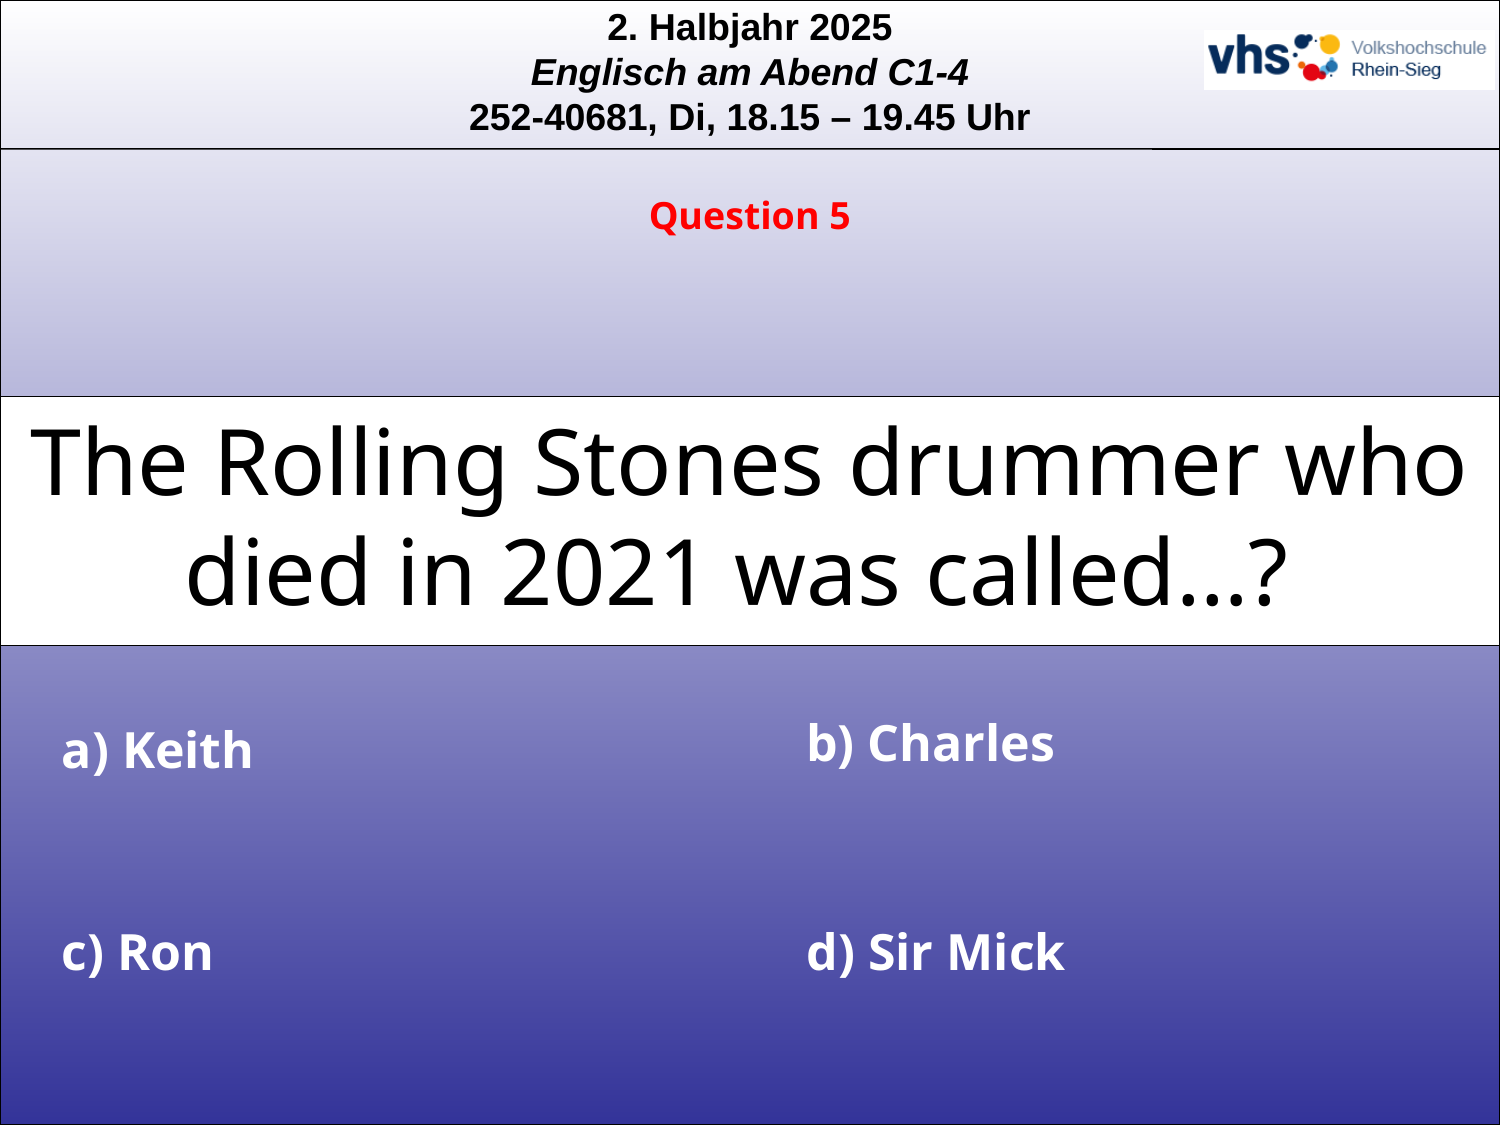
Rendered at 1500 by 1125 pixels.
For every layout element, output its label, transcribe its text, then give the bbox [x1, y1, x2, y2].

text_box Question 5 [0, 184, 1500, 245]
text_box a) Keith [47, 711, 792, 786]
title The Rolling Stones drummer who died in 2021 was called…? [0, 396, 1500, 646]
picture [1204, 30, 1495, 90]
text_box b) Charles [791, 704, 1500, 779]
text_box d) Sir Mick [791, 912, 1460, 988]
text_box c) Ron [47, 912, 791, 988]
